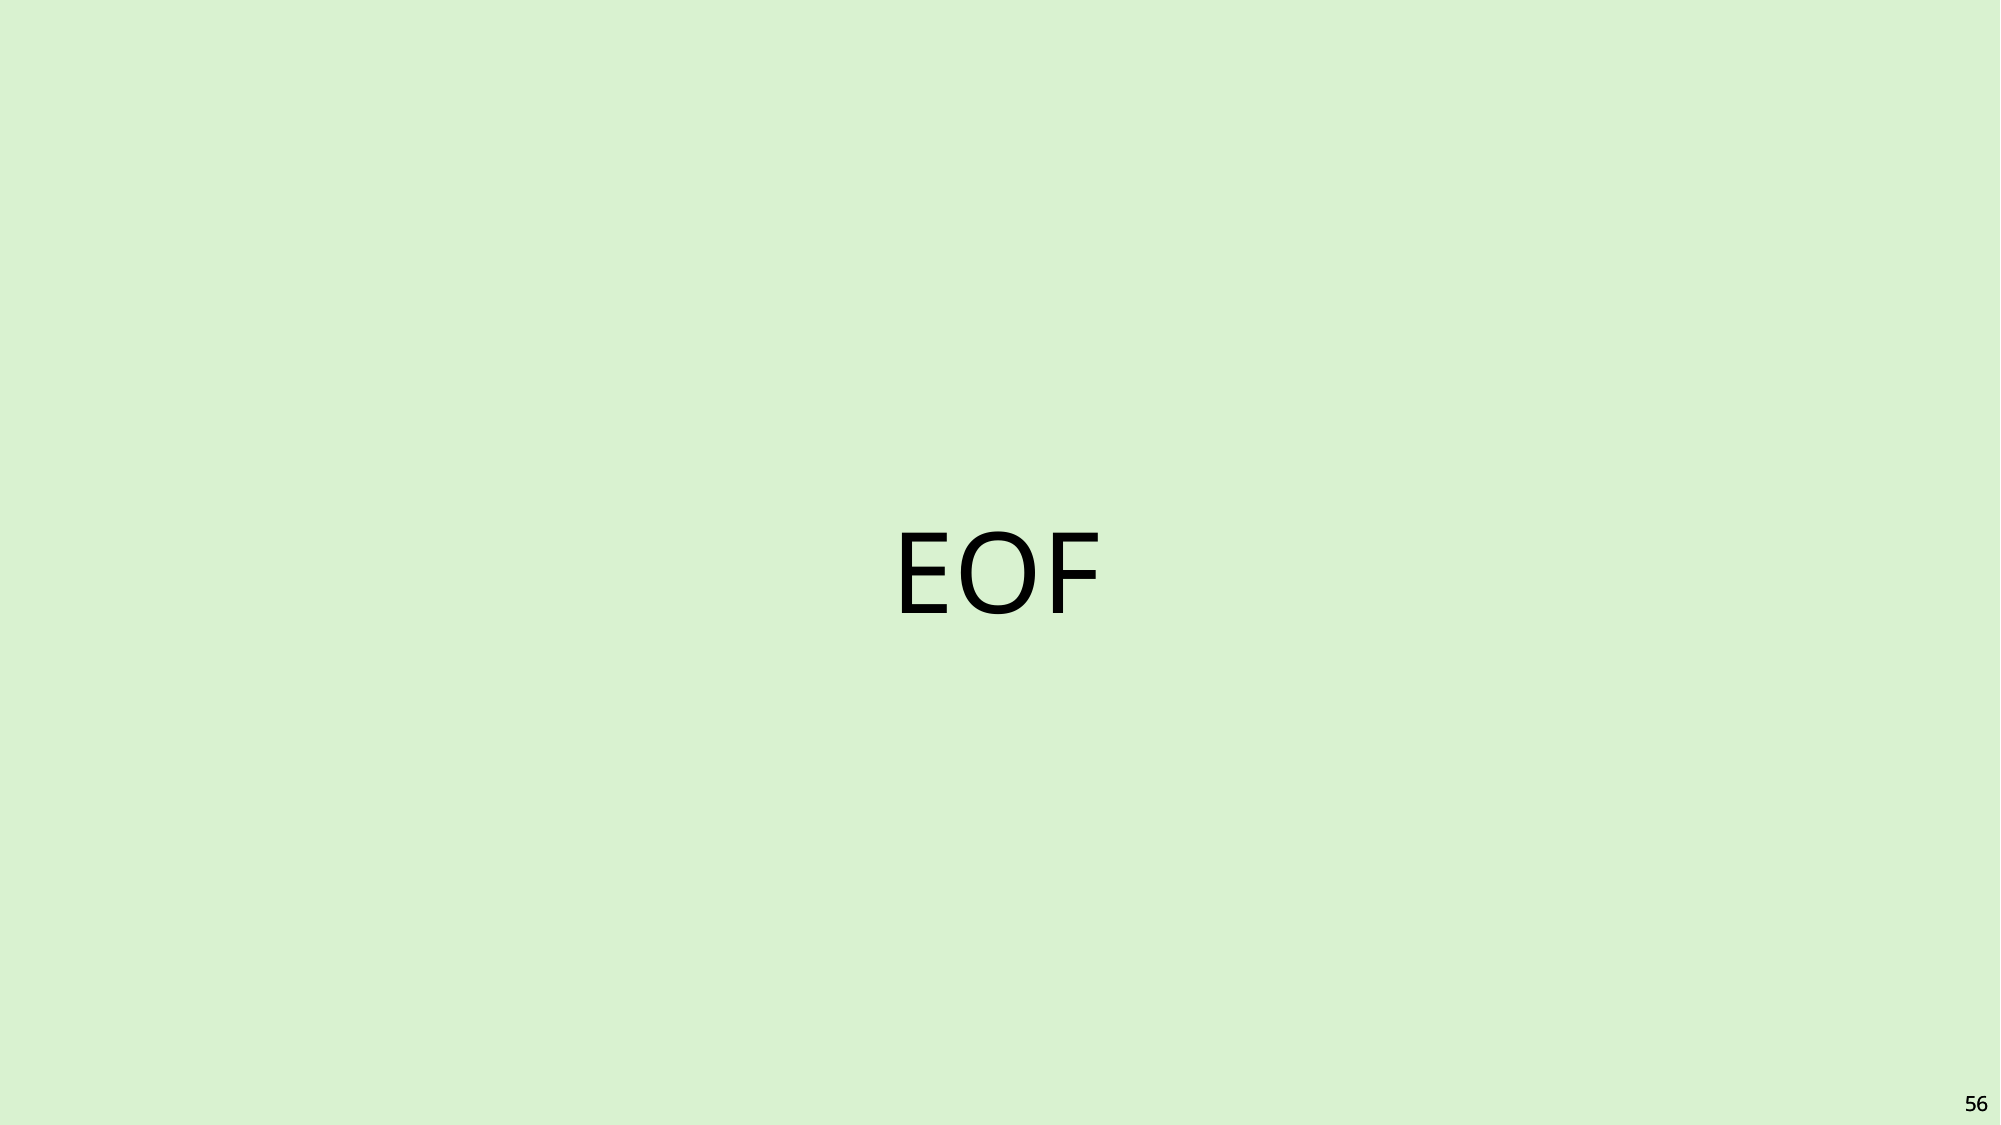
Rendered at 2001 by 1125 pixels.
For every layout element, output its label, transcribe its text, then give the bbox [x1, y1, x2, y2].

text_box EOF [125, 298, 1867, 827]
